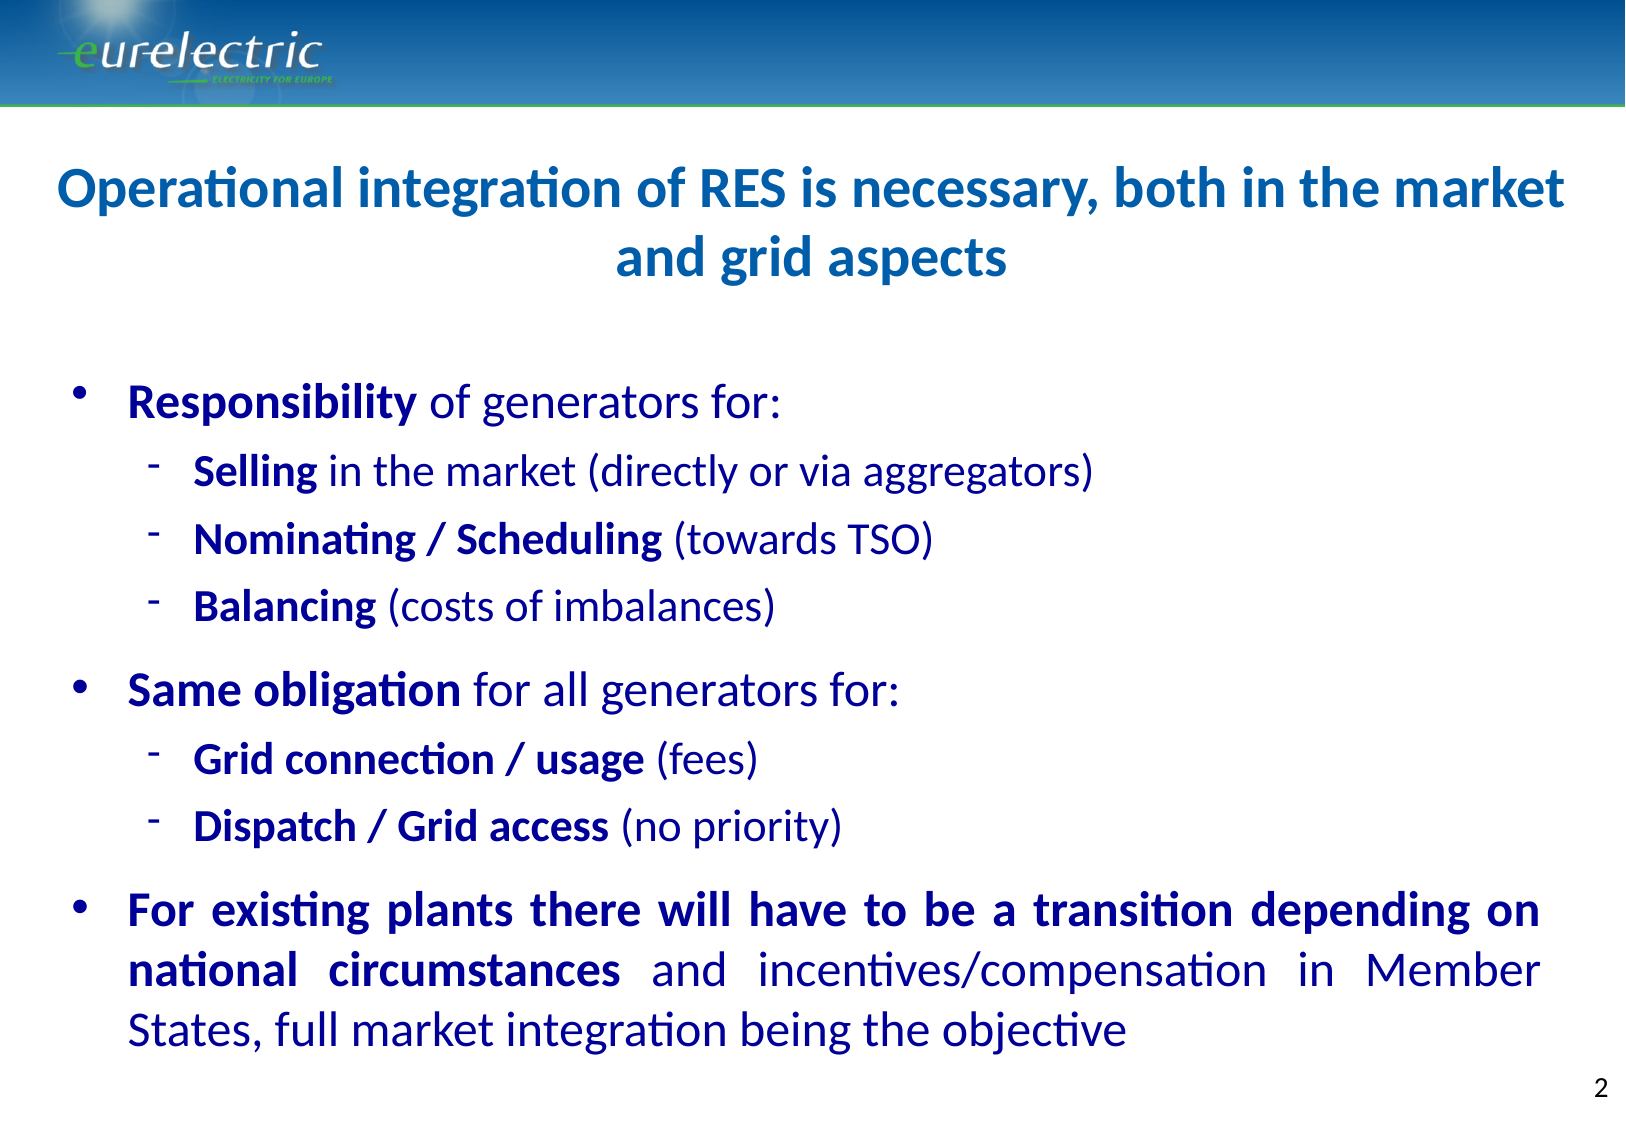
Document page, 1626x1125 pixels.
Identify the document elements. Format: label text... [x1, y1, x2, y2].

text_box 2 [1578, 1048, 1624, 1124]
picture [0, 0, 1625, 107]
list Responsibility of generators for: Selling in the market (directly or via aggregators) Nominating / Scheduling (towards TSO) Balancing (costs of imbalances) Same obligation for all generators for: Grid connection / usage (fees) Dispatch / Grid access (no priority) For existing plants there will have to be a transition depending on national circumstances and incentives/compensation in Member States, full market integration being the objective [56, 361, 1557, 1059]
title Operational integration of RES is necessary, both in the market and grid aspects [9, 137, 1615, 300]
